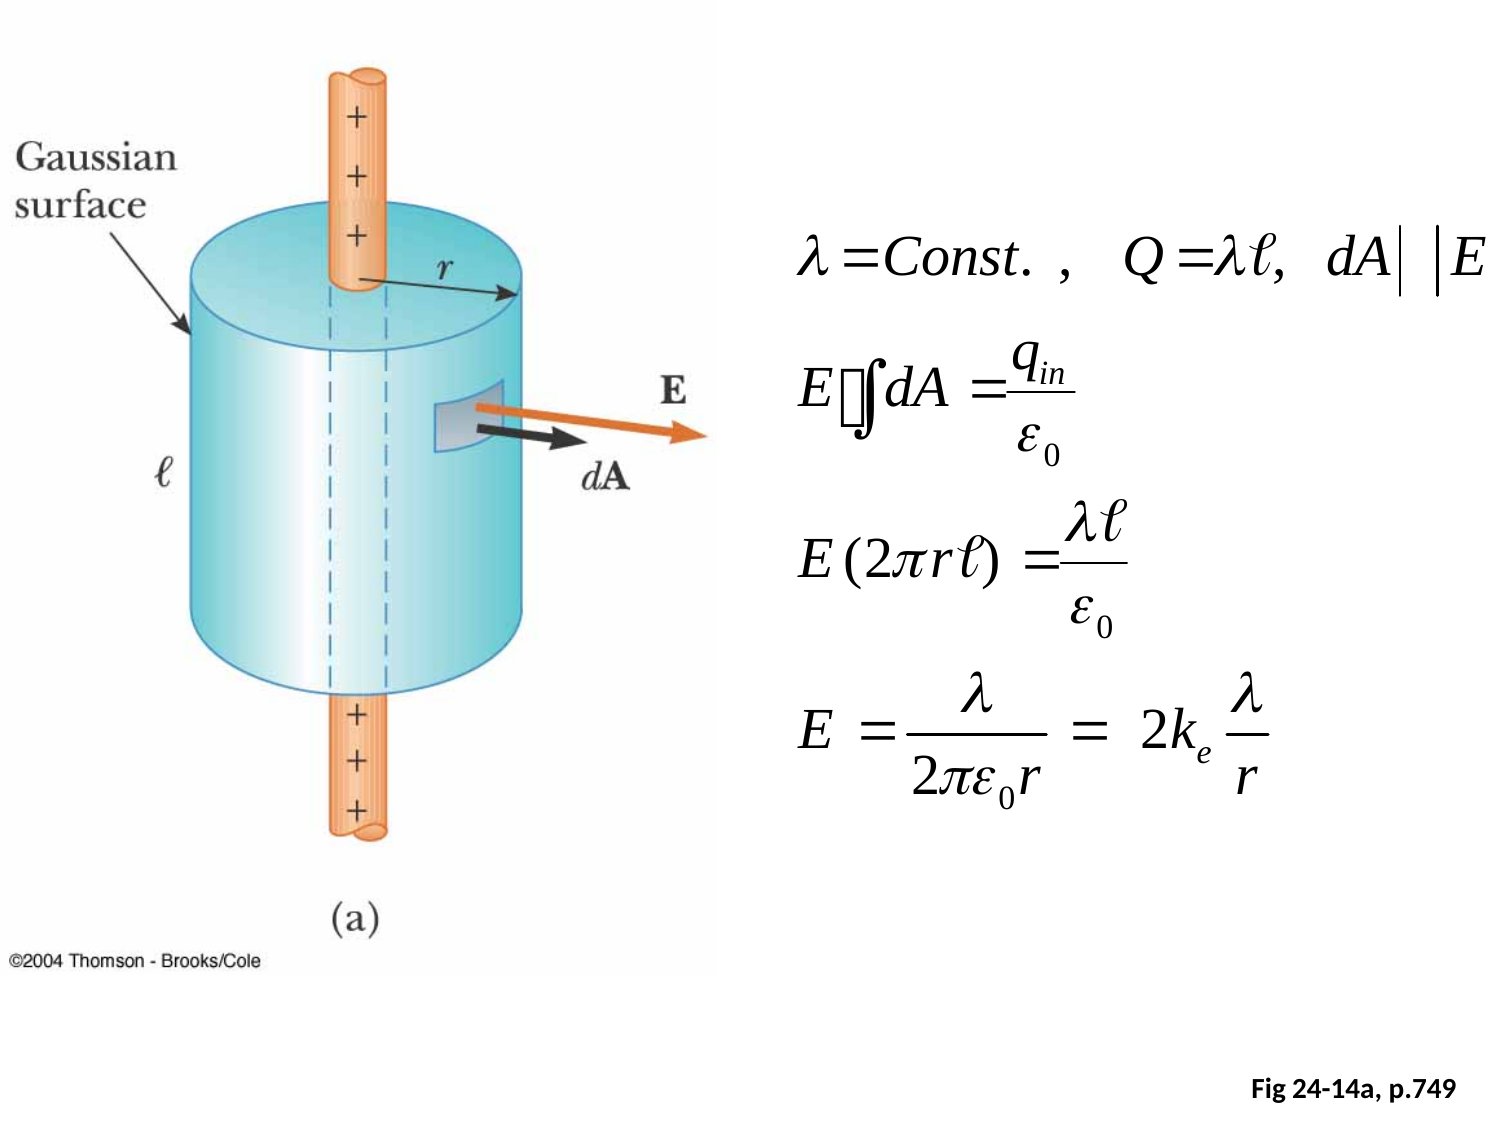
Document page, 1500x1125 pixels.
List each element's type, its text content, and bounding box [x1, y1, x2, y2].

text_box [0, 0, 717, 975]
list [787, 212, 1500, 824]
text_box Fig 24-14a, p.749 [1236, 1062, 1472, 1113]
